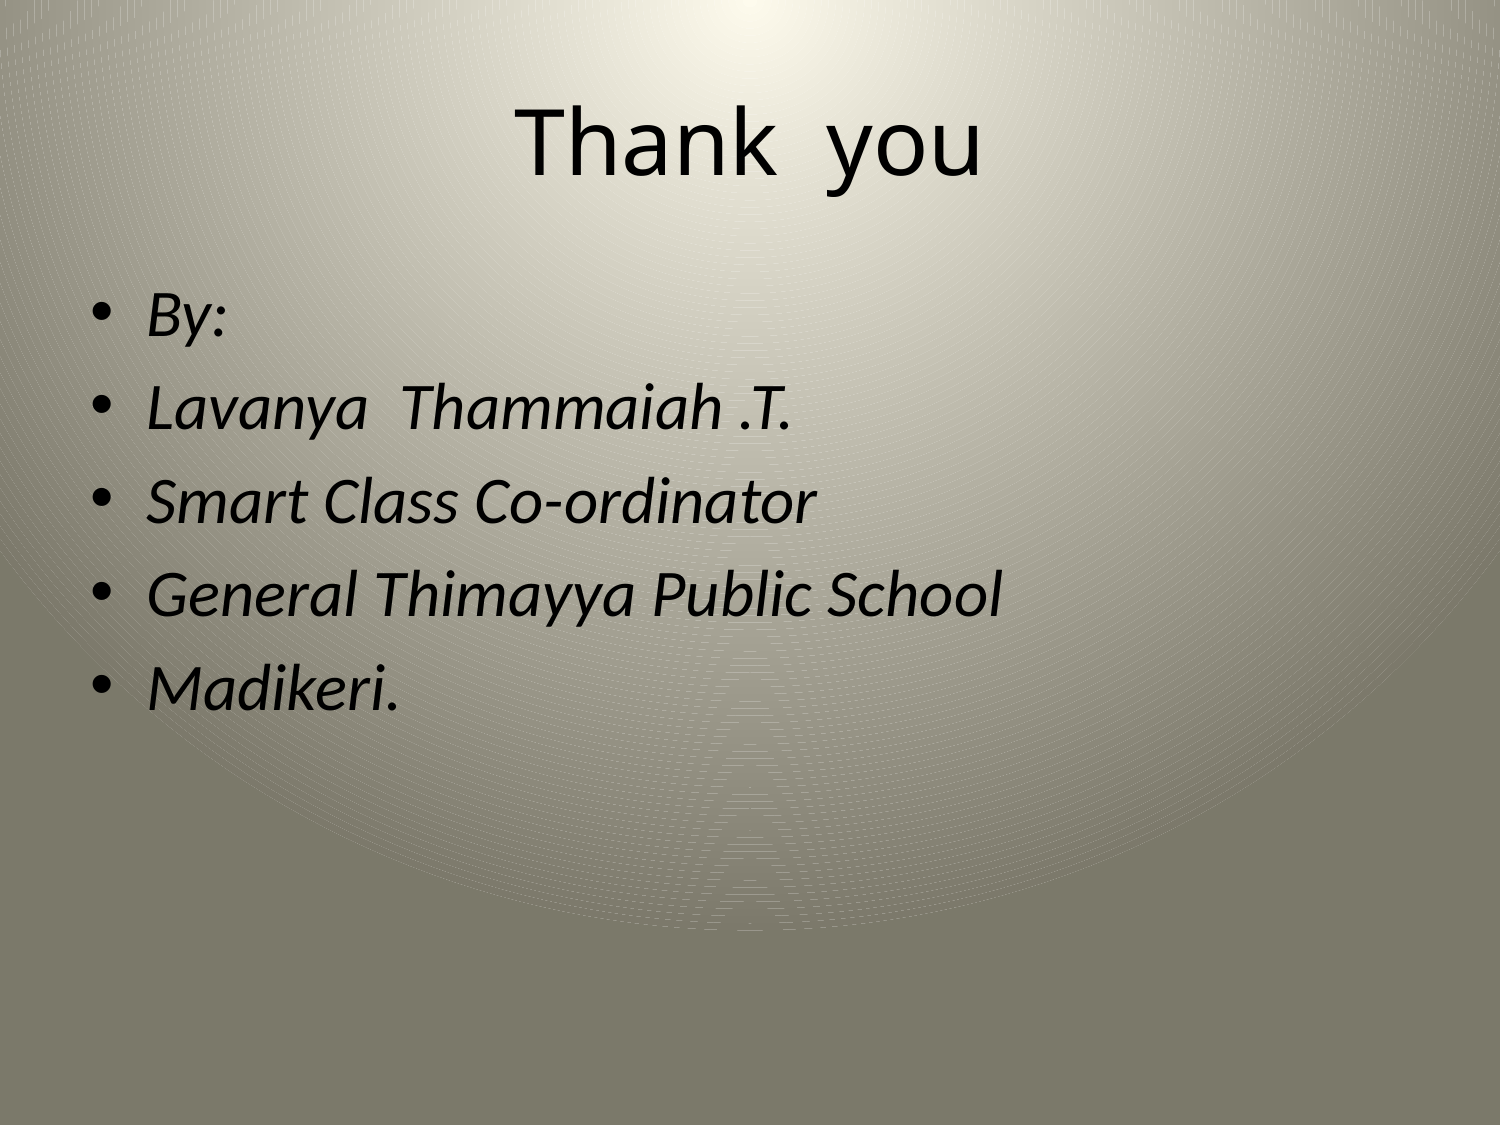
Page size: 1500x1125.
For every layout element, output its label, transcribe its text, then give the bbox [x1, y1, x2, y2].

title Thank you [75, 45, 1425, 233]
list By: Lavanya Thammaiah .T. Smart Class Co-ordinator General Thimayya Public School Madikeri. [75, 262, 1425, 1005]
